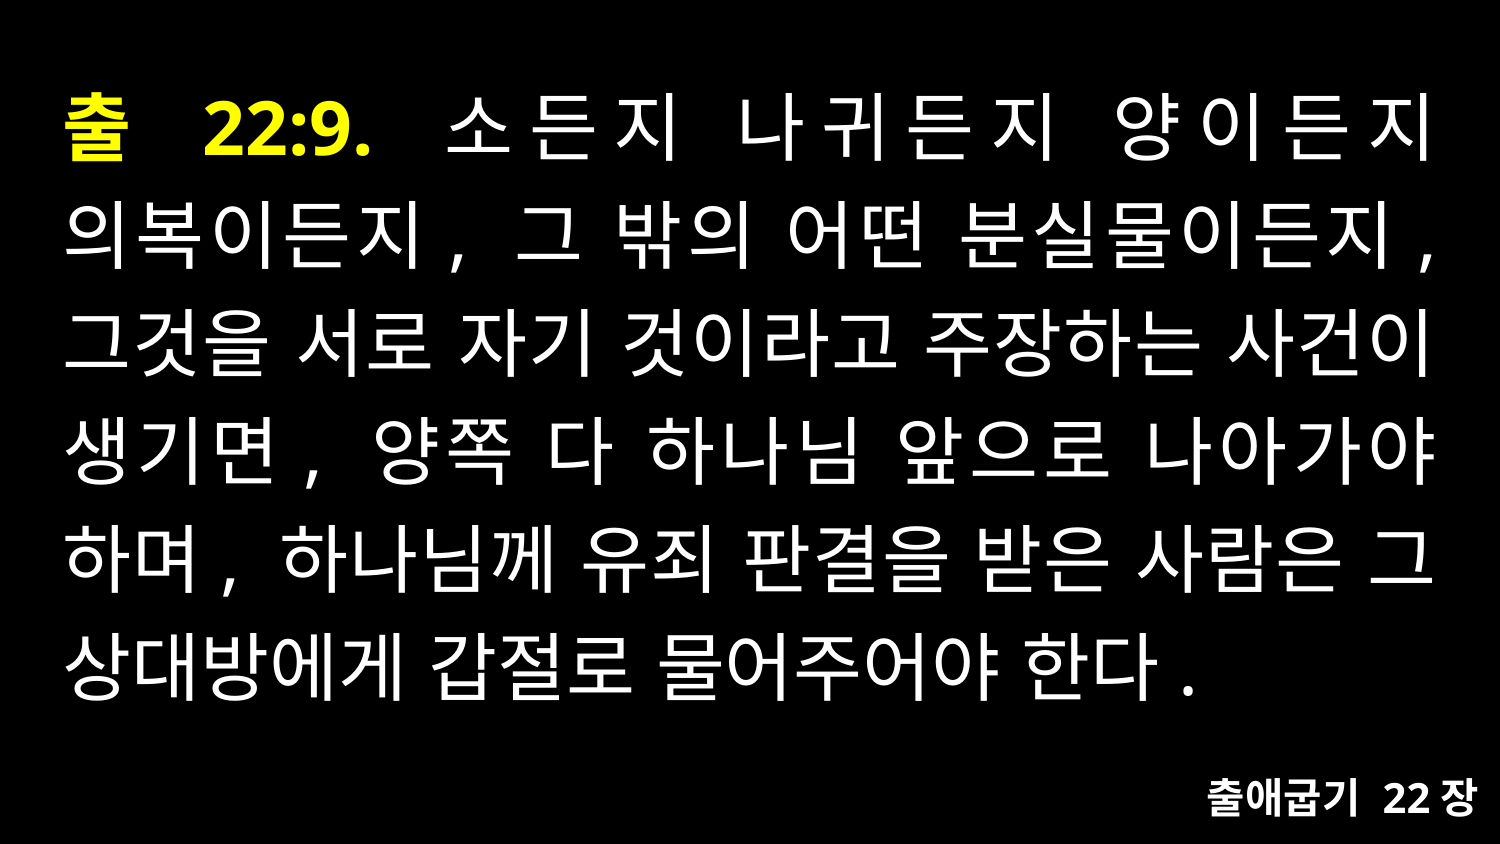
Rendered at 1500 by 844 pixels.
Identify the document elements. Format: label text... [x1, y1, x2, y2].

subtitle 출애굽기 22장 [916, 770, 1500, 844]
title 출 22:9. 소든지 나귀든지 양이든지 의복이든지, 그 밖의 어떤 분실물이든지, 그것을 서로 자기 것이라고 주장하는 사건이 생기면, 양쪽 다 하나님 앞으로 나아가야 하며, 하나님께 유죄 판결을 받은 사람은 그 상대방에게 갑절로 물어주어야 한다. [0, 0, 1500, 844]
